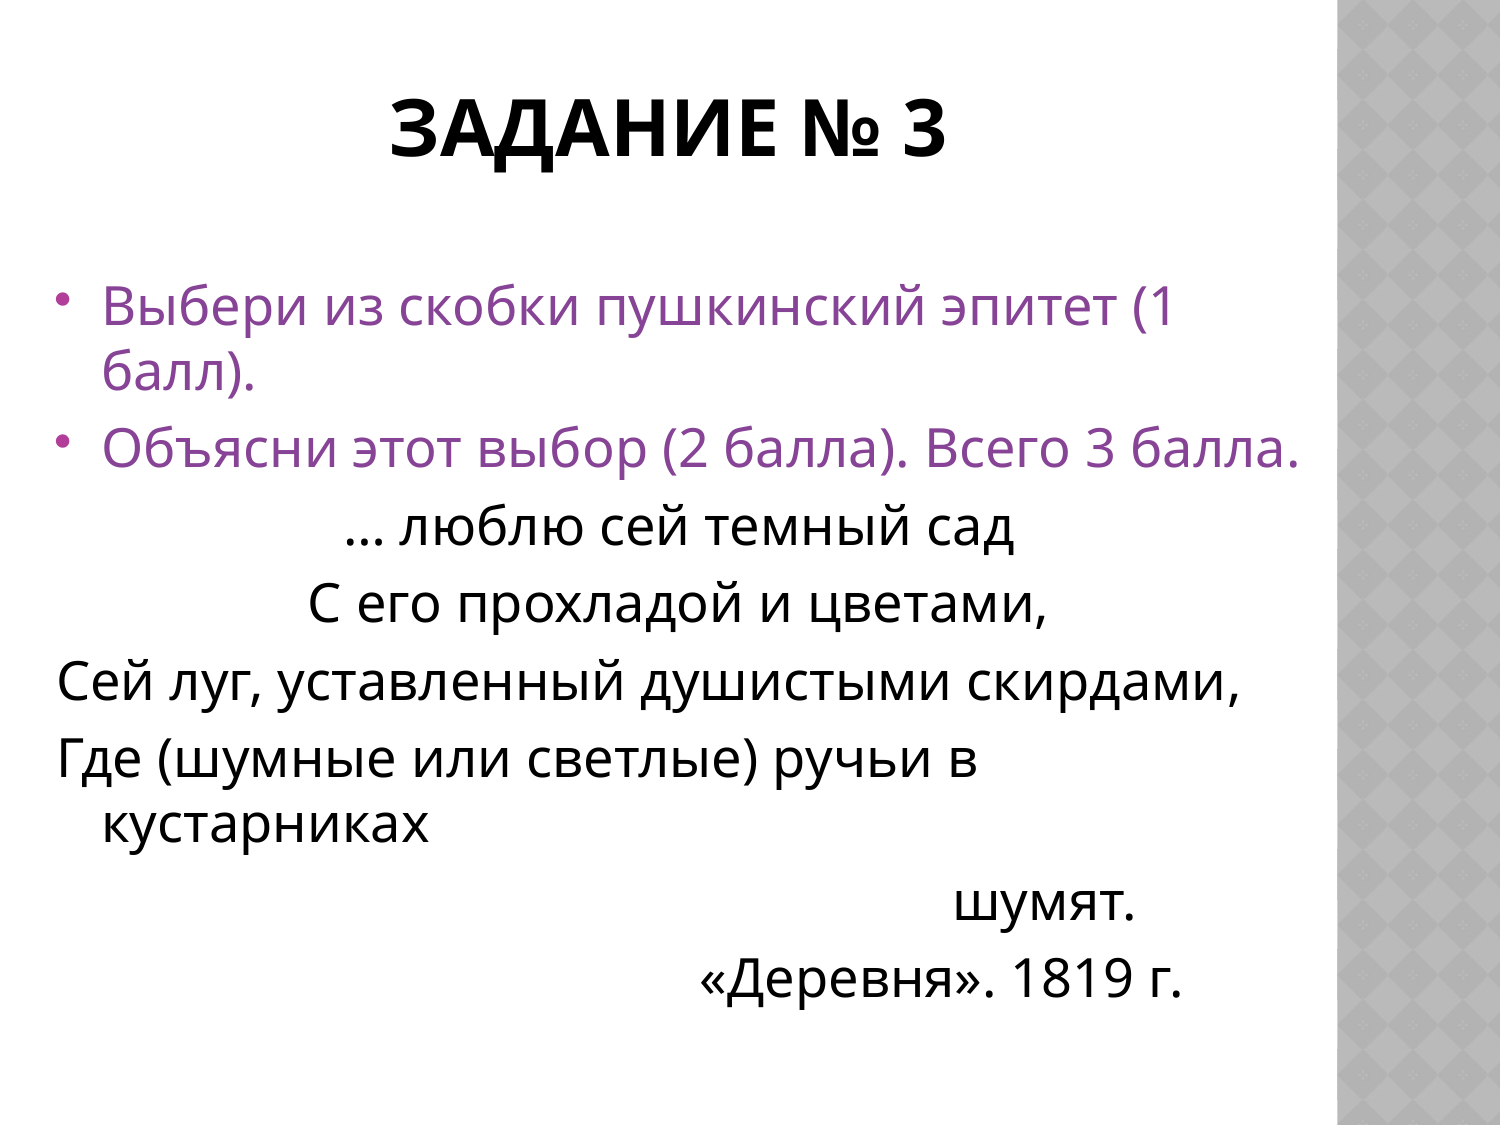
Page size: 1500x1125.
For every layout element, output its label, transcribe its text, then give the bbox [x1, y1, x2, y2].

title Задание № 3 [75, 52, 1263, 173]
list Выбери из скобки пушкинский эпитет (1 балл). Объясни этот выбор (2 балла). Всего 3 балла. … люблю сей темный сад С его прохладой и цветами, Сей луг, уставленный душистыми скирдами, Где (шумные или светлые) ручьи в кустарниках шумят. «Деревня». 1819 г. [41, 264, 1317, 1059]
